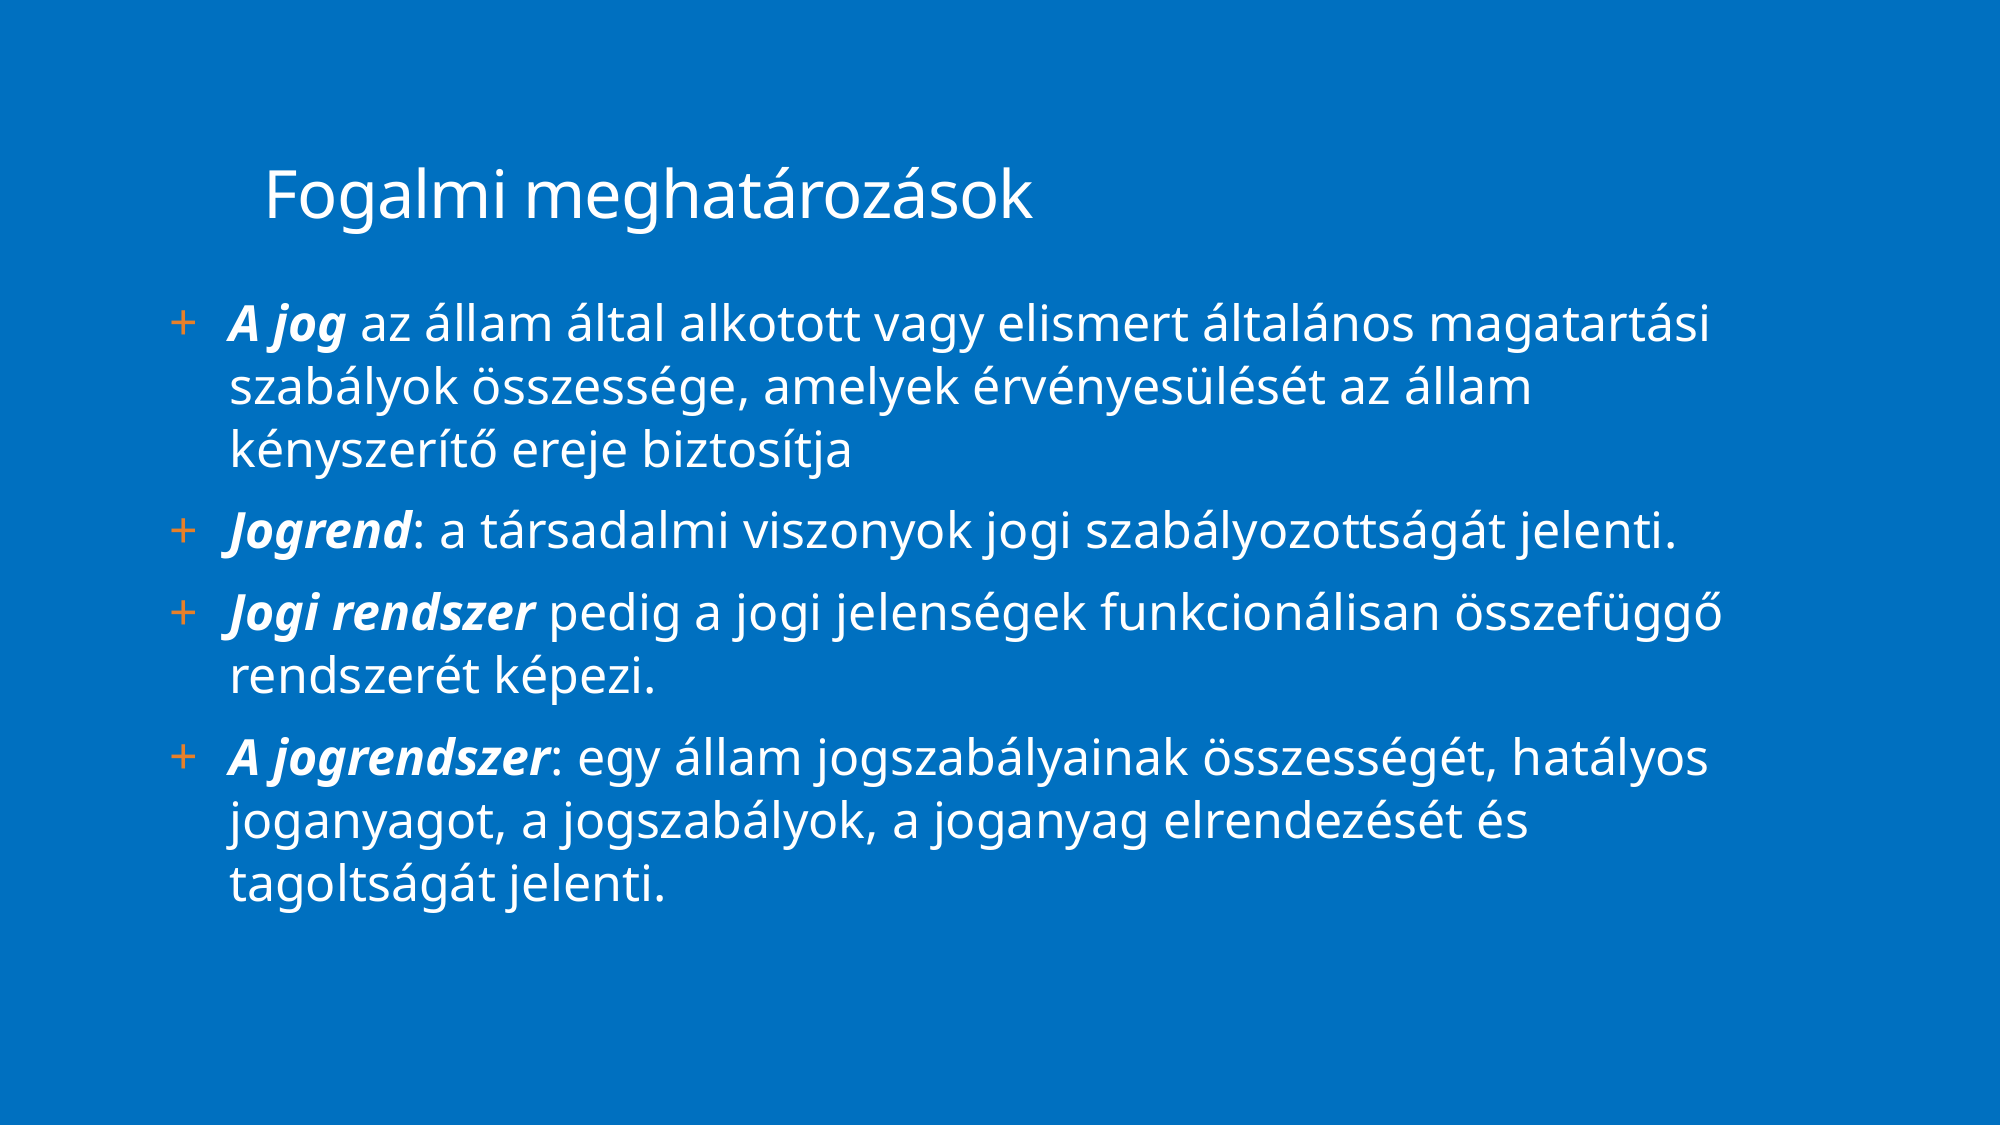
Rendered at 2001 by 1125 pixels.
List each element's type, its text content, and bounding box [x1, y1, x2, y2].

list A jog az állam által alkotott vagy elismert általános magatartási szabályok összessége, amelyek érvényesülését az állam kényszerítő ereje biztosítja Jogrend: a társadalmi viszonyok jogi szabályozottságát jelenti. Jogi rendszer pedig a jogi jelenségek funkcionálisan összefüggő rendszerét képezi. A jogrendszer: egy állam jogszabályainak összességét, hatályos joganyagot, a jogszabályok, a joganyag elrendezését és tagoltságát jelenti. [154, 280, 1822, 1007]
title Fogalmi meghatározások [248, 149, 1749, 280]
